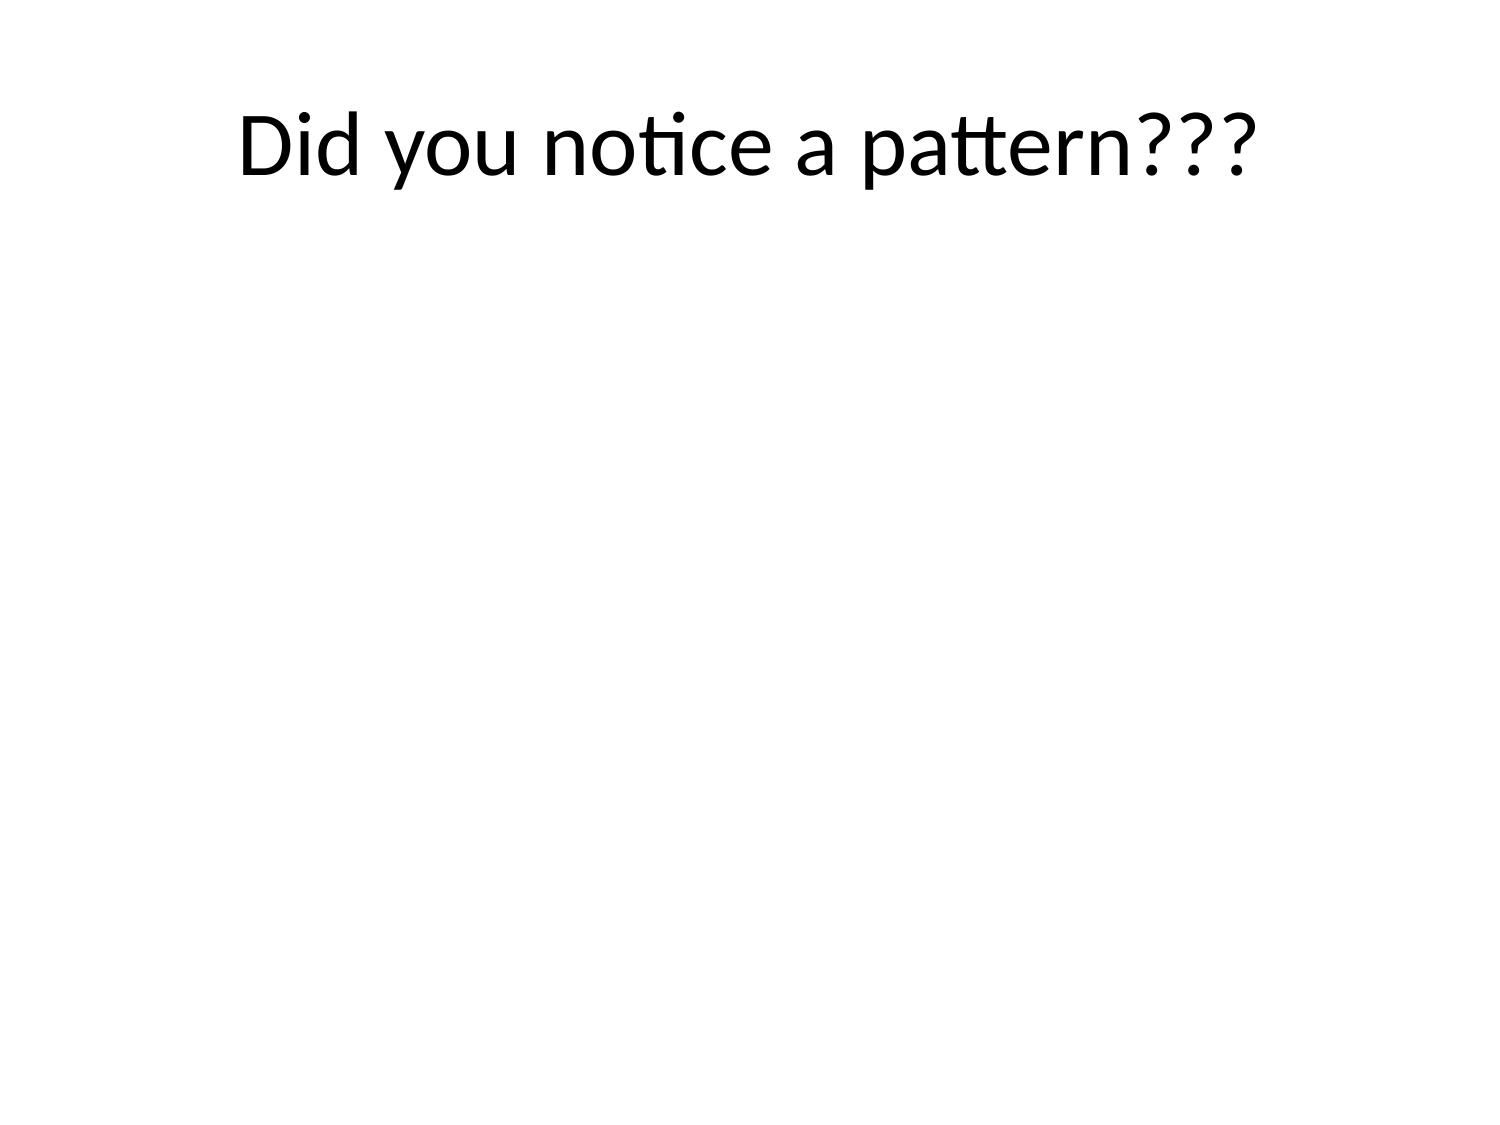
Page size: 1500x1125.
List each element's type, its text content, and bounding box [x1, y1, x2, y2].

title Did you notice a pattern??? [75, 45, 1425, 233]
